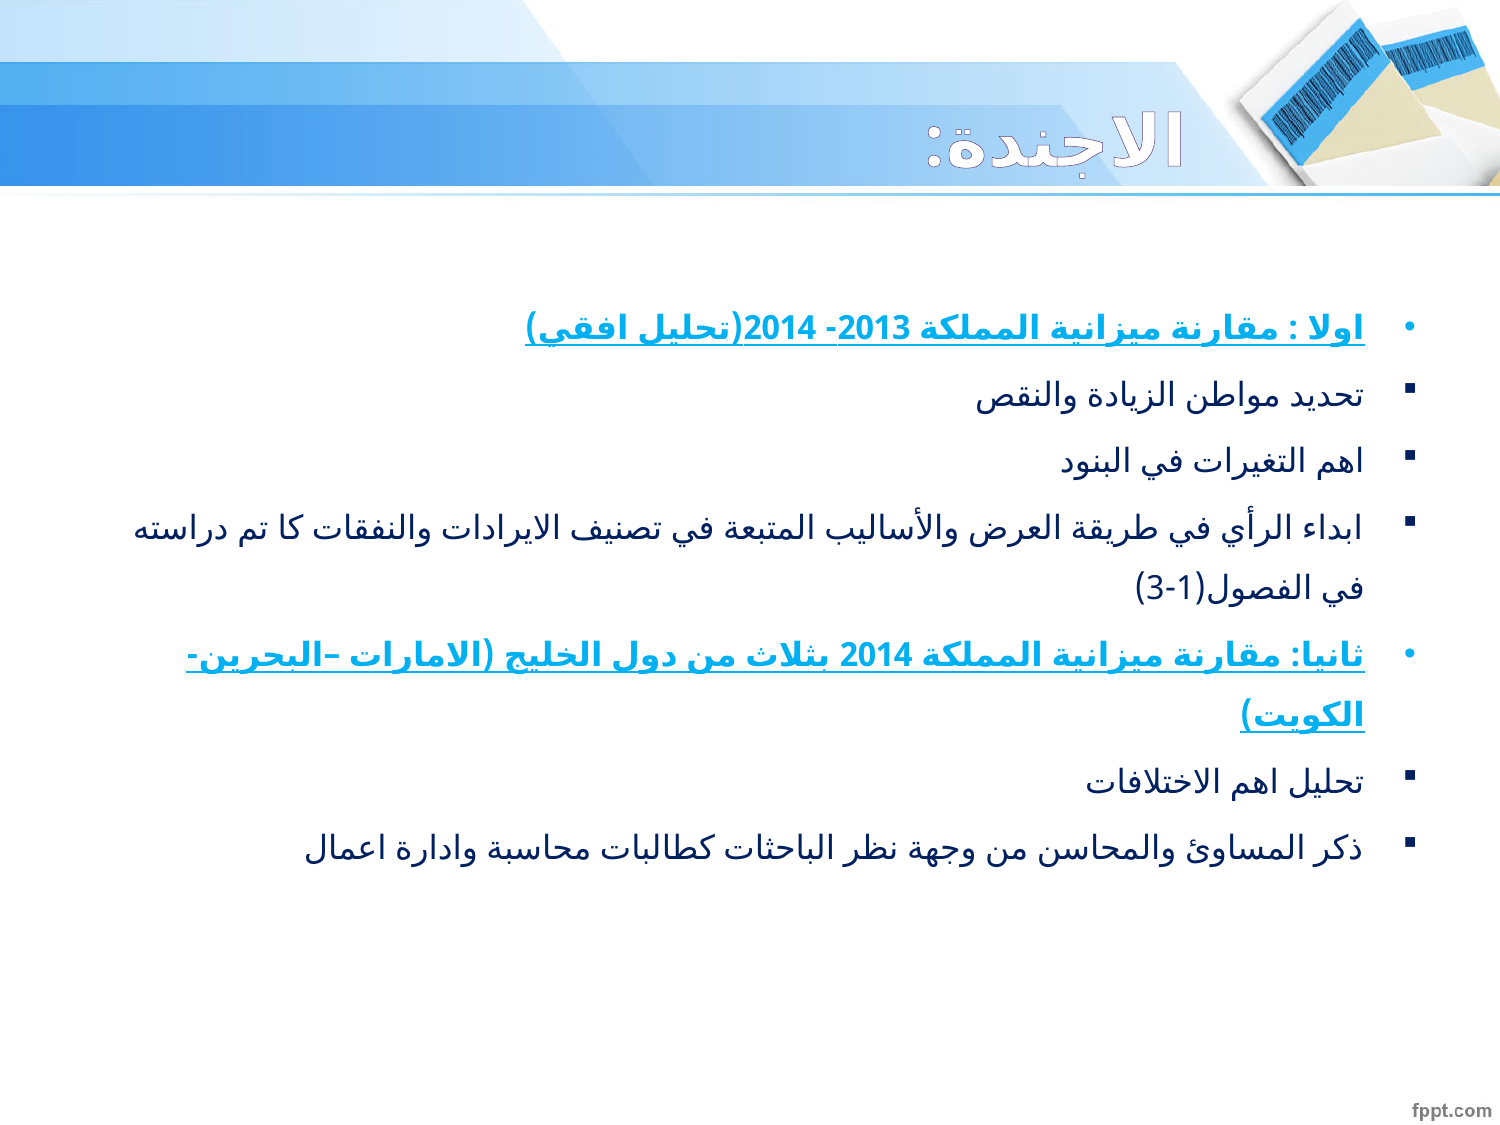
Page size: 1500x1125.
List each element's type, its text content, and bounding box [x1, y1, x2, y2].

picture [0, 0, 1500, 1125]
list اولا : مقارنة ميزانية المملكة 2013- 2014(تحليل افقي) تحديد مواطن الزيادة والنقص اهم التغيرات في البنود ابداء الرأي في طريقة العرض والأساليب المتبعة في تصنيف الايرادات والنفقات كا تم دراسته في الفصول(1-3) ثانيا: مقارنة ميزانية المملكة 2014 بثلاث من دول الخليج (الامارات –البحرين-الكويت) تحليل اهم الاختلافات ذكر المساوئ والمحاسن من وجهة نظر الباحثات كطالبات محاسبة وادارة اعمال [75, 236, 1425, 880]
title الاجندة: [73, 86, 1424, 275]
